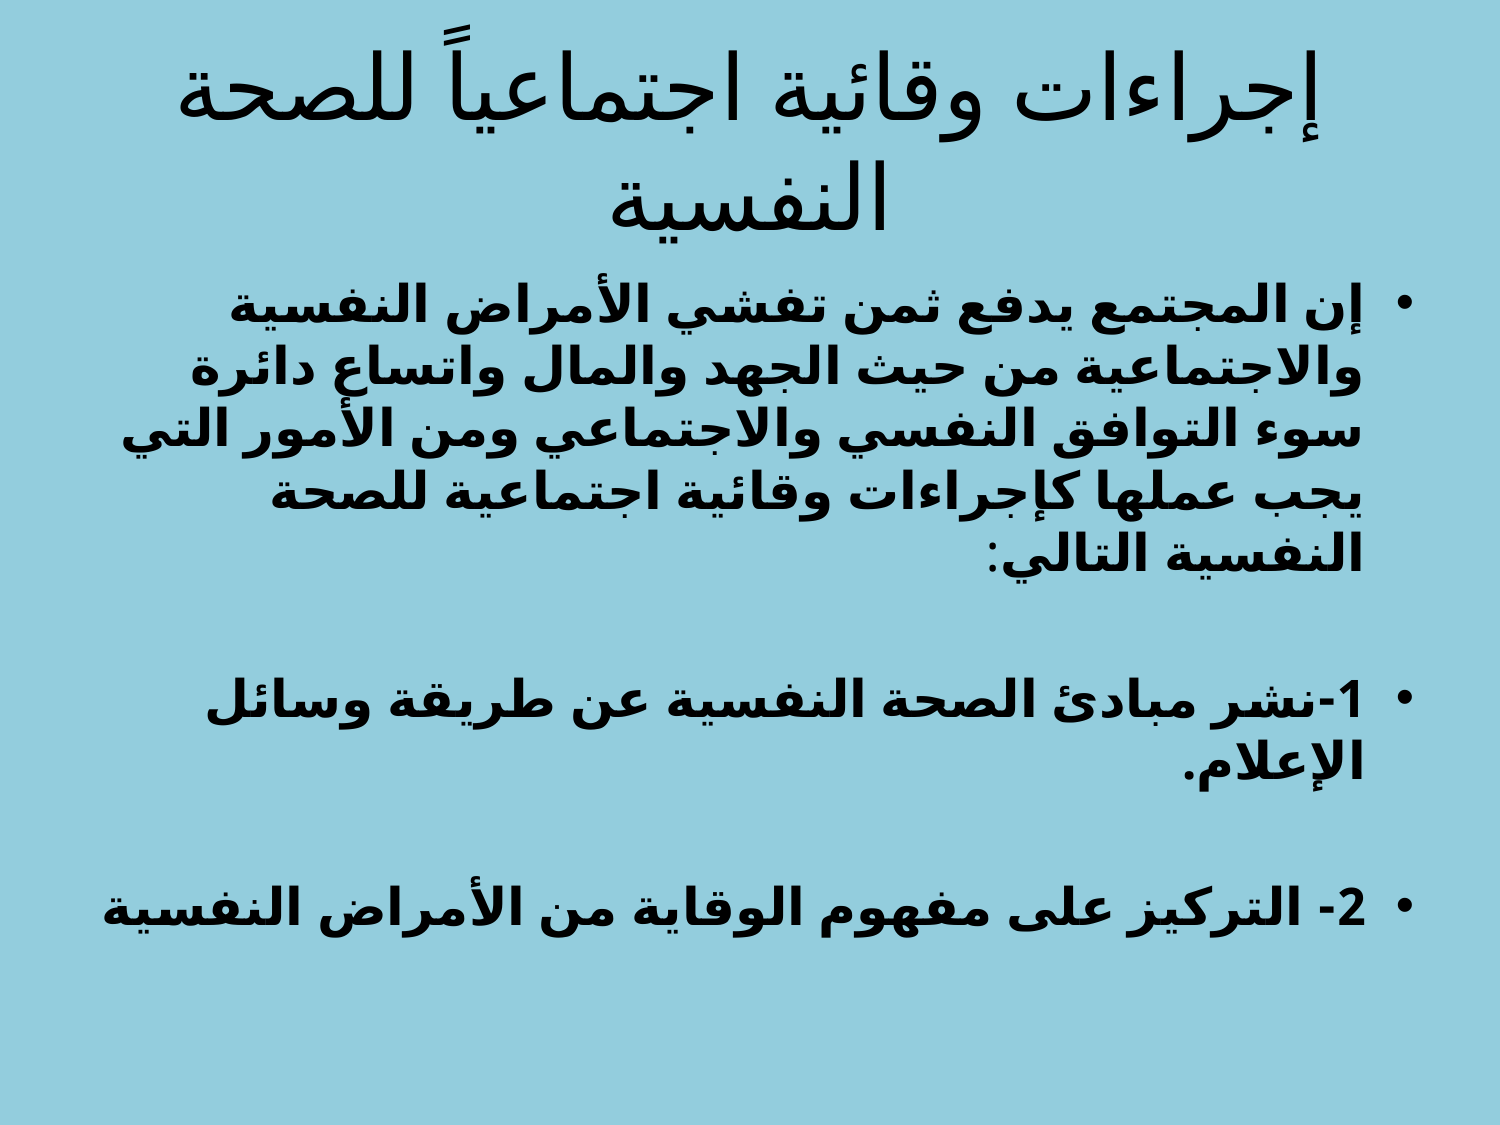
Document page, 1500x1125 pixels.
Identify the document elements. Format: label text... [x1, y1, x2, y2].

list إن المجتمع يدفع ثمن تفشي الأمراض النفسية والاجتماعية من حيث الجهد والمال واتساع دائرة سوء التوافق النفسي والاجتماعي ومن الأمور التي يجب عملها كإجراءات وقائية اجتماعية للصحة النفسية التالي: 1-نشر مبادئ الصحة النفسية عن طريقة وسائل الإعلام. 2- التركيز على مفهوم الوقاية من الأمراض النفسية [75, 262, 1425, 1005]
title إجراءات وقائية اجتماعياً للصحة النفسية [75, 45, 1425, 233]
